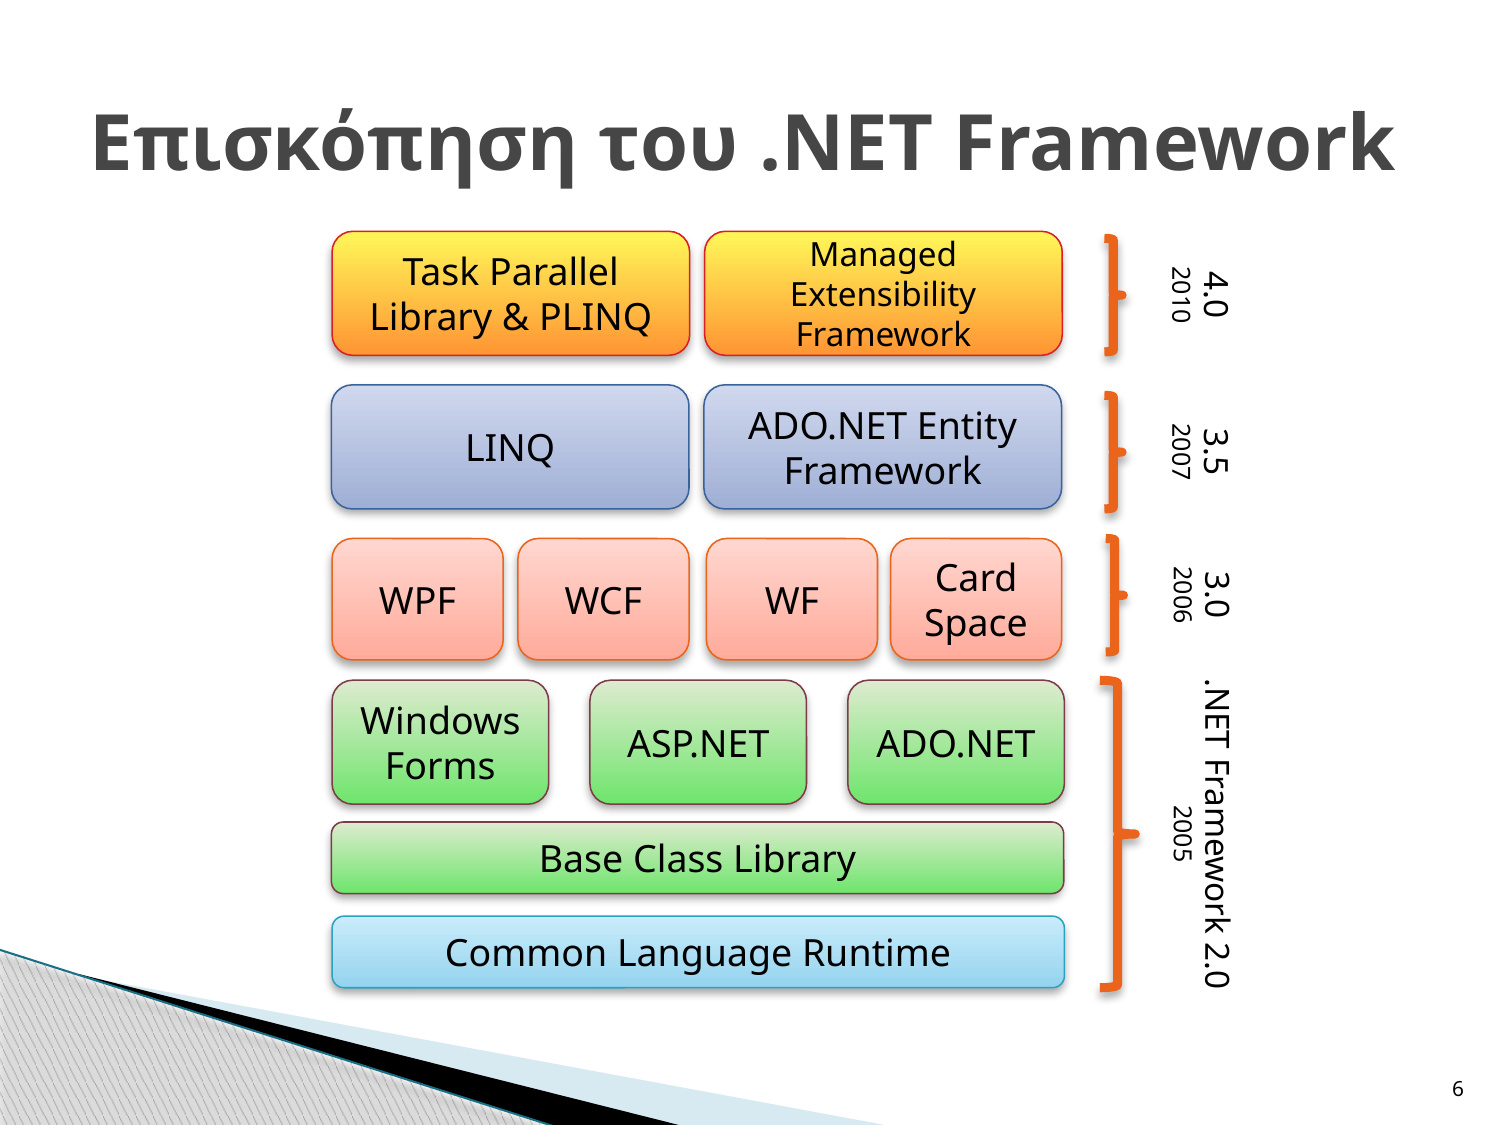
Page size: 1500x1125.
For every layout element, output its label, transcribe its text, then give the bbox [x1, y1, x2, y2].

text_box [1105, 533, 1128, 657]
text_box ASP.NET [589, 679, 808, 805]
text_box LINQ [330, 384, 690, 510]
text_box .NET Framework 2.0 2005 [1161, 663, 1247, 1005]
text_box [1104, 233, 1127, 357]
text_box 3.0 2006 [1161, 551, 1247, 639]
text_box ADO.NET [847, 679, 1066, 805]
text_box Base Class Library [330, 821, 1065, 895]
text_box Managed Extensibility Framework [703, 230, 1064, 357]
text_box Windows Forms [331, 679, 550, 805]
text_box Common Language Runtime [331, 915, 1066, 989]
text_box 4.0 2010 [1160, 251, 1245, 339]
text_box WCF [517, 537, 690, 661]
text_box [1099, 675, 1140, 993]
text_box WPF [331, 537, 504, 661]
text_box Task Parallel Library & PLINQ [331, 230, 691, 357]
text_box [1104, 390, 1127, 514]
text_box Card Space [889, 537, 1063, 661]
text_box ADO.NET Entity Framework [703, 384, 1063, 510]
text_box 3.5 2007 [1160, 408, 1245, 496]
title Επισκόπηση του .NET Framework [75, 45, 1425, 233]
text_box WF [705, 537, 879, 661]
slide_number 6 [1418, 1051, 1479, 1112]
